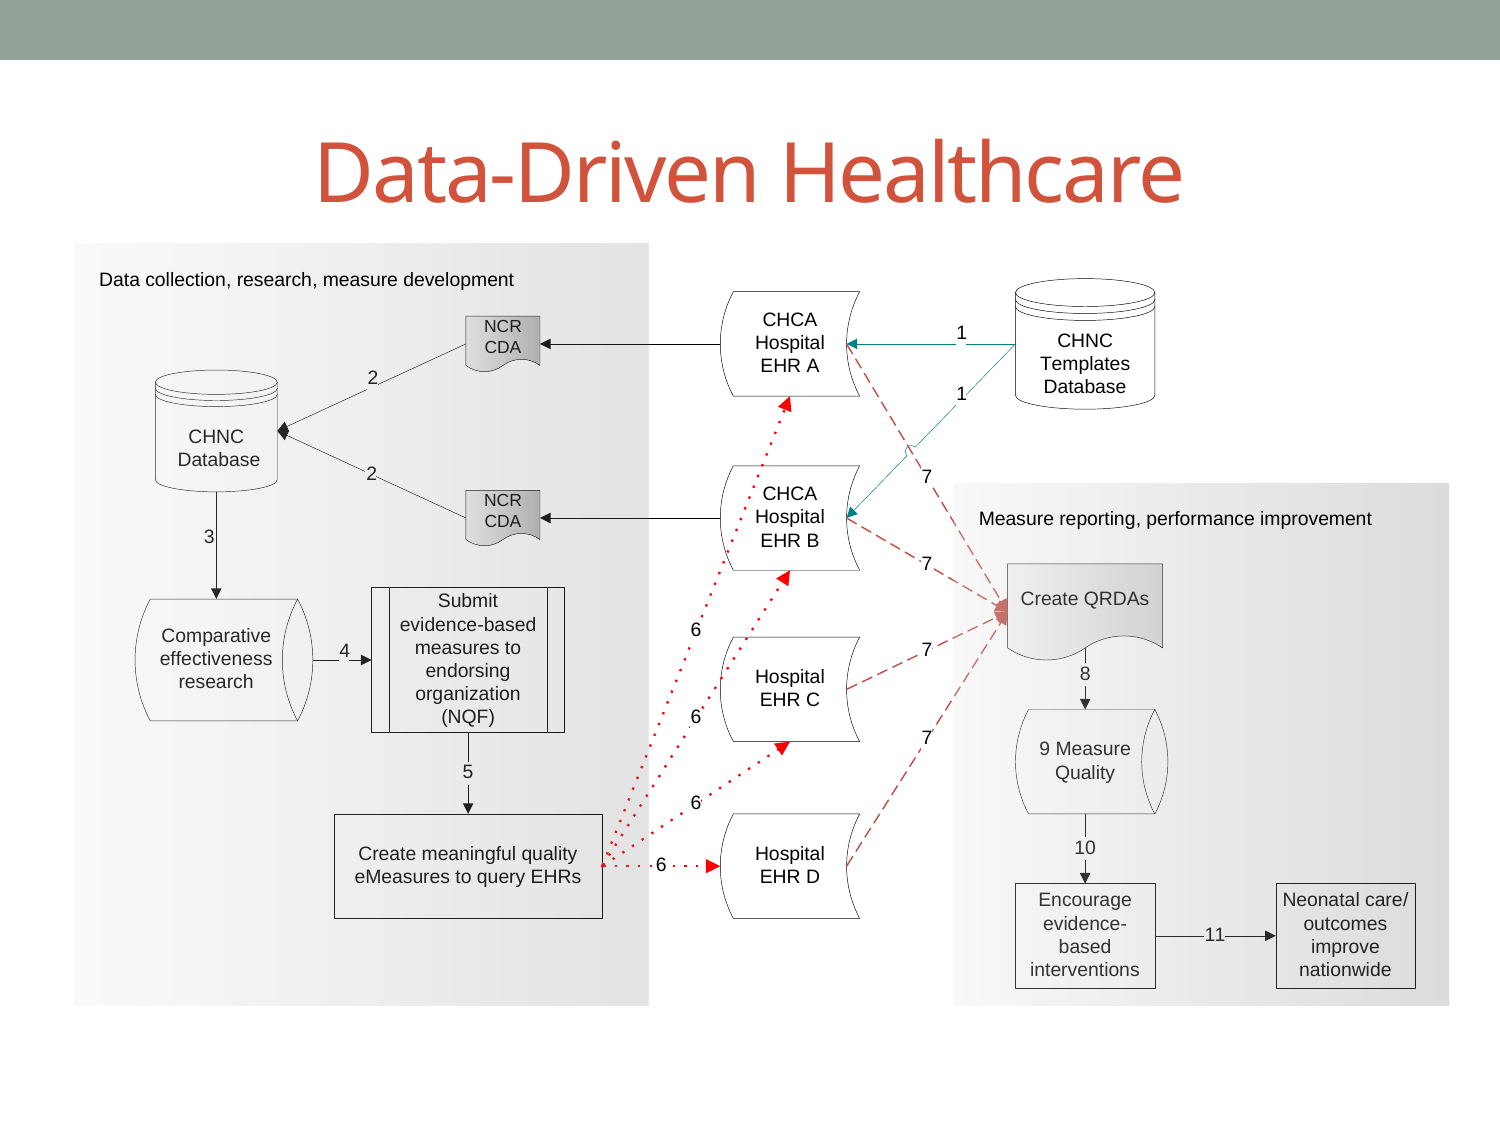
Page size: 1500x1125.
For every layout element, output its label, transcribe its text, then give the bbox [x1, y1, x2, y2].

title Data-Driven Healthcare [75, 87, 1425, 237]
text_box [70, 239, 1454, 1010]
